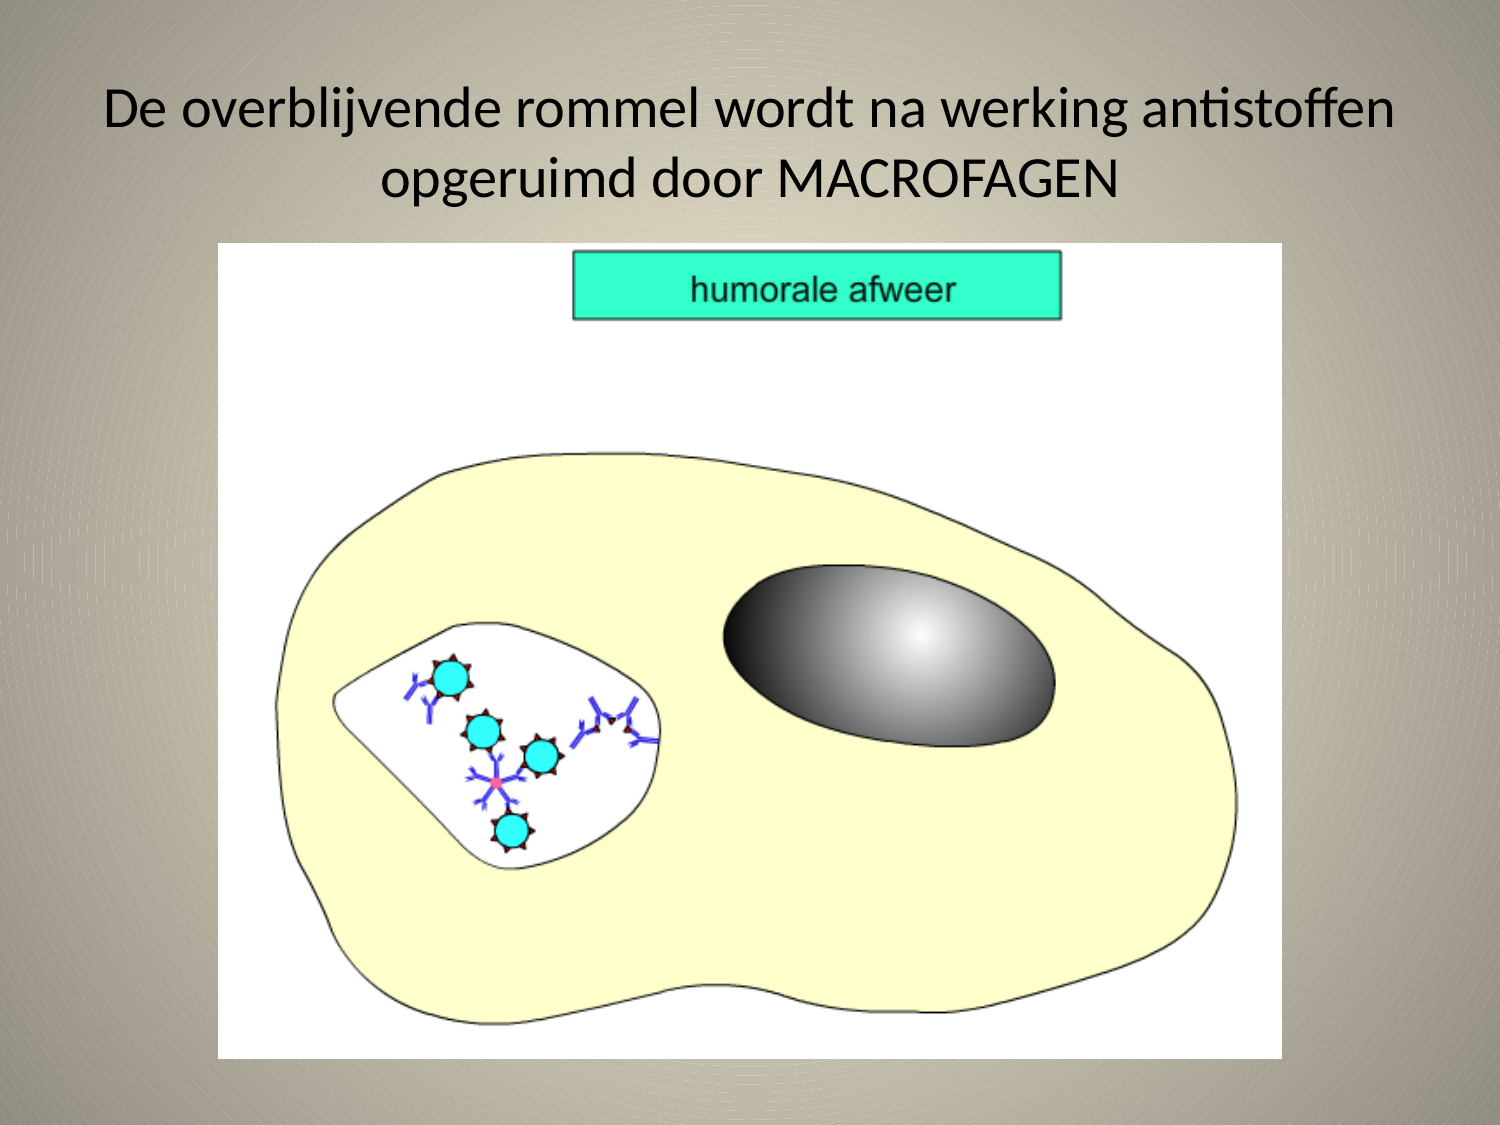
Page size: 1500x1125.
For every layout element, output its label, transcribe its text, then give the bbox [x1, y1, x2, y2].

title De overblijvende rommel wordt na werking antistoffen opgeruimd door MACROFAGEN [75, 45, 1425, 233]
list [218, 243, 1282, 1059]
